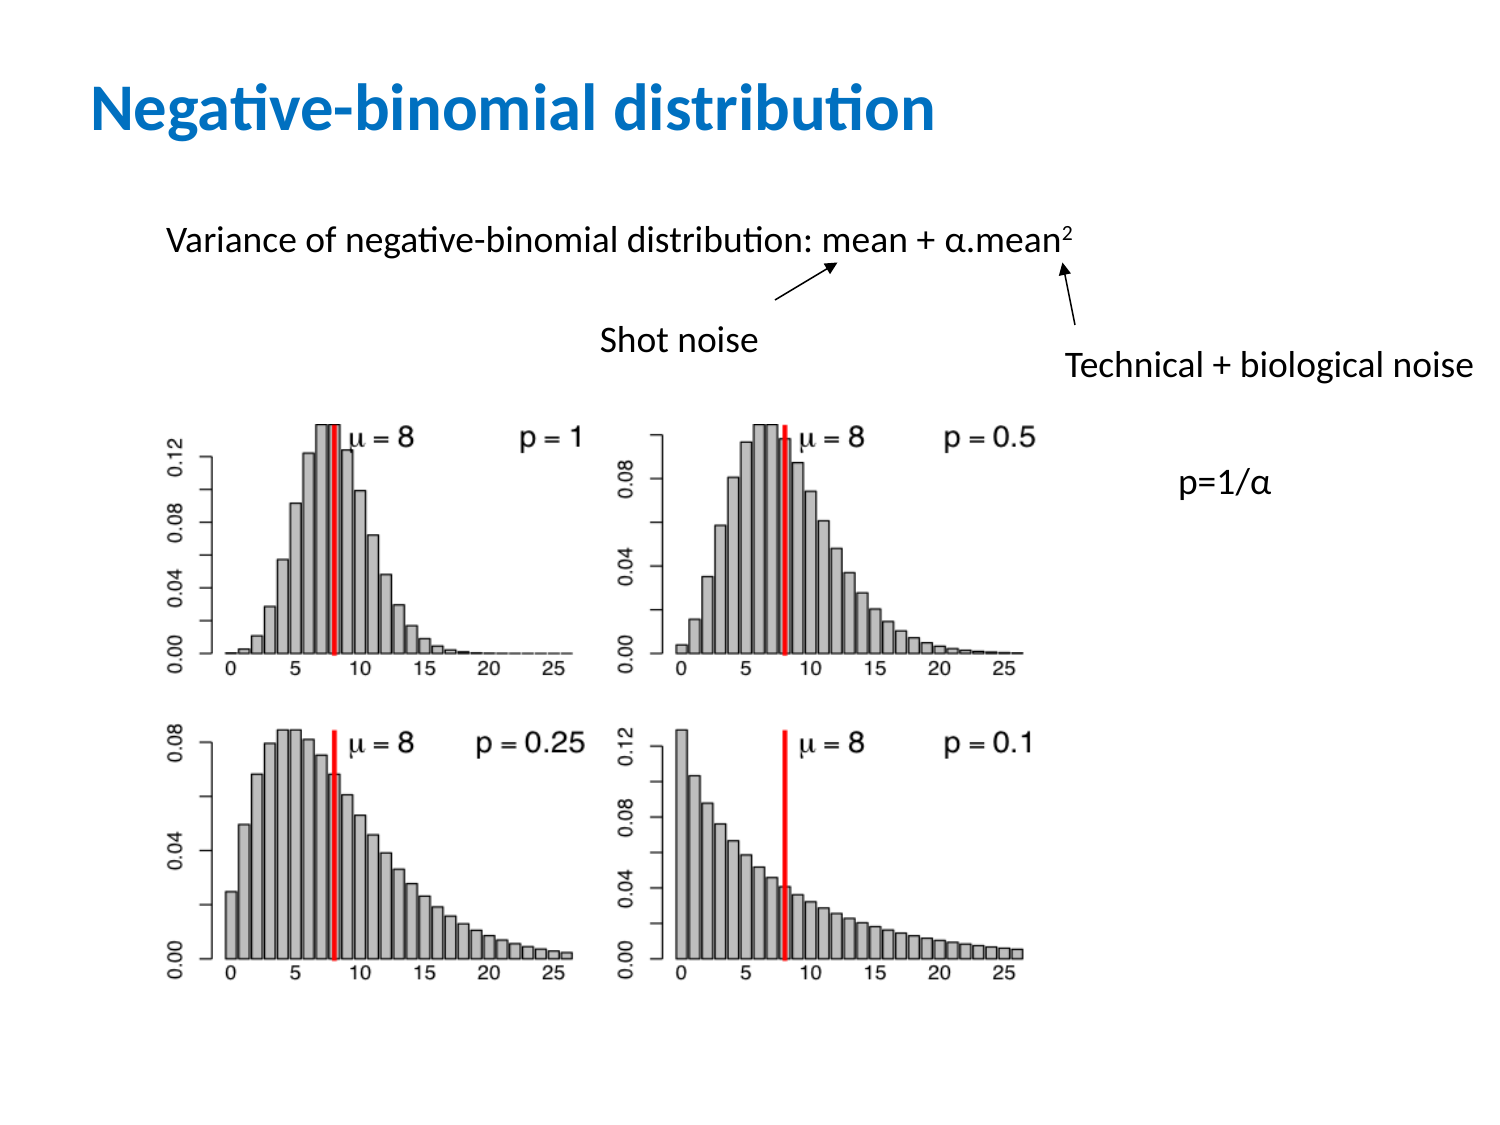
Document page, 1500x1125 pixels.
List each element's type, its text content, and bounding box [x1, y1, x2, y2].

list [137, 424, 1038, 1034]
text_box Variance of negative-binomial distribution: mean + α.mean2 [151, 207, 1088, 267]
text_box Shot noise [585, 307, 775, 367]
title Negative-binomial distribution [74, 44, 1426, 163]
text_box [1058, 262, 1076, 326]
text_box p=1/α [1163, 449, 1287, 510]
text_box Technical + biological noise [1050, 332, 1490, 392]
text_box [774, 262, 838, 301]
